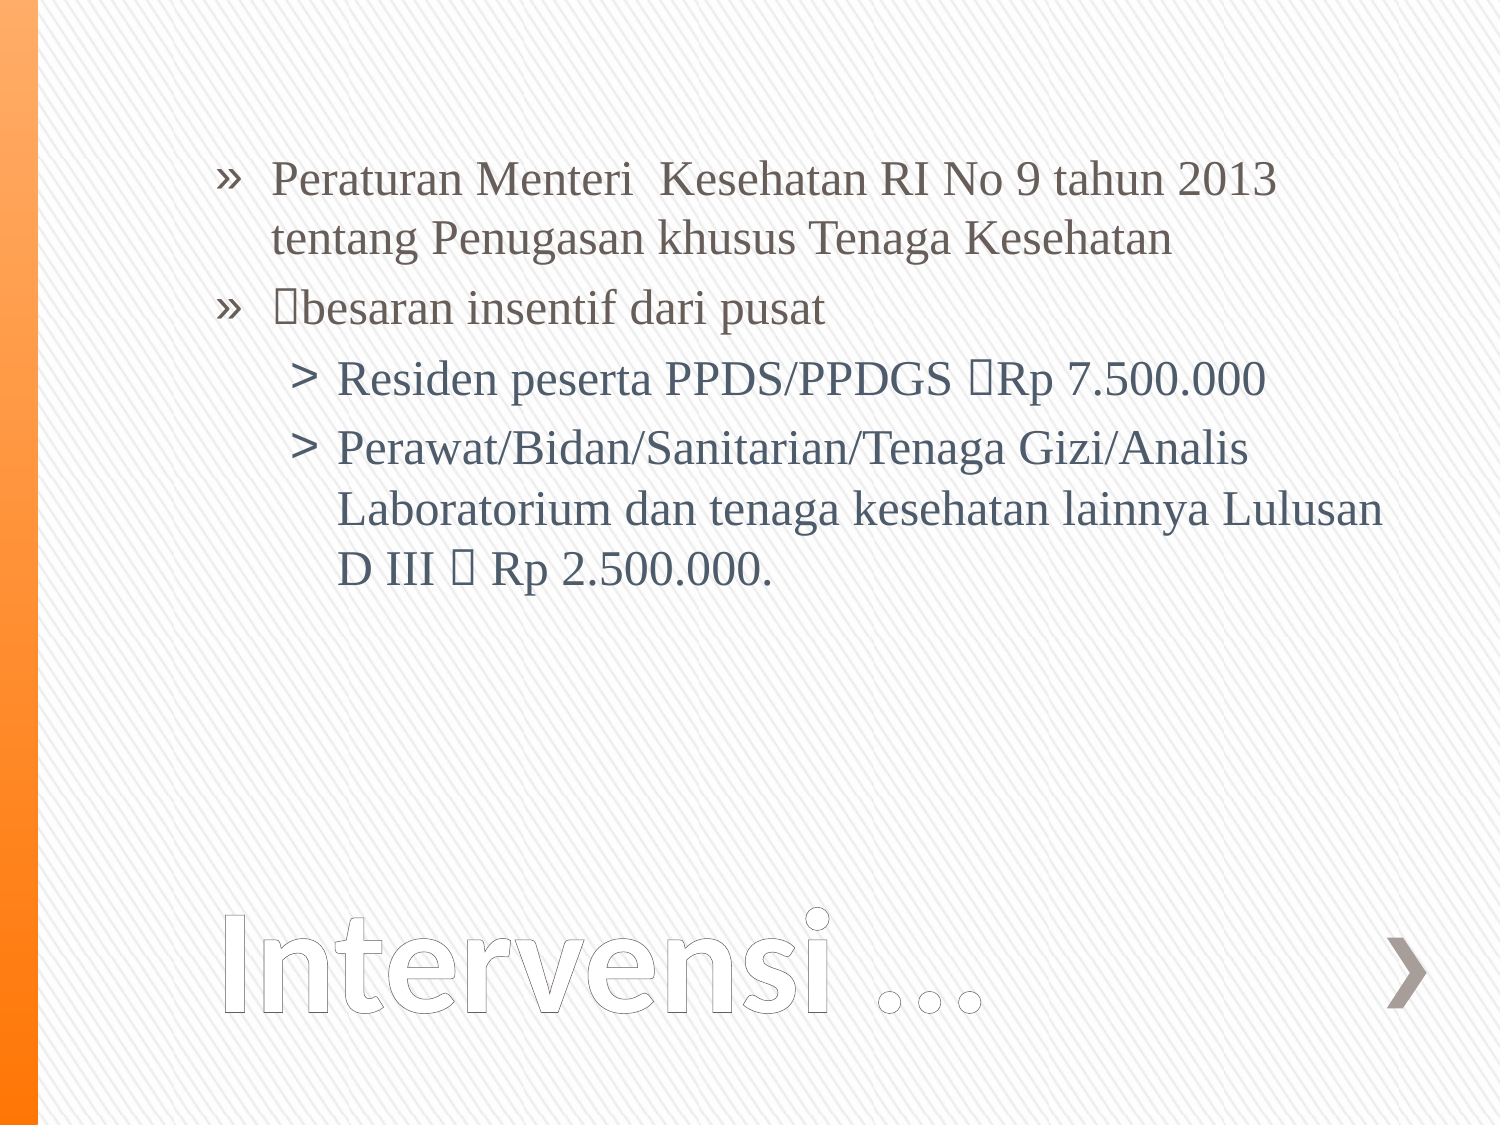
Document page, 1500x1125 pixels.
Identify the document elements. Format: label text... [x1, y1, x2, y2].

title Intervensi ... [200, 862, 1388, 1050]
table_cell 1 [0, 281, 37, 285]
list Peraturan Menteri Kesehatan RI No 9 tahun 2013 tentang Penugasan khusus Tenaga Kesehatan besaran insentif dari pusat Residen peserta PPDS/PPDGS Rp 7.500.000 Perawat/Bidan/Sanitarian/Tenaga Gizi/Analis Laboratorium dan tenaga kesehatan lainnya Lulusan D III  Rp 2.500.000. [200, 137, 1425, 863]
